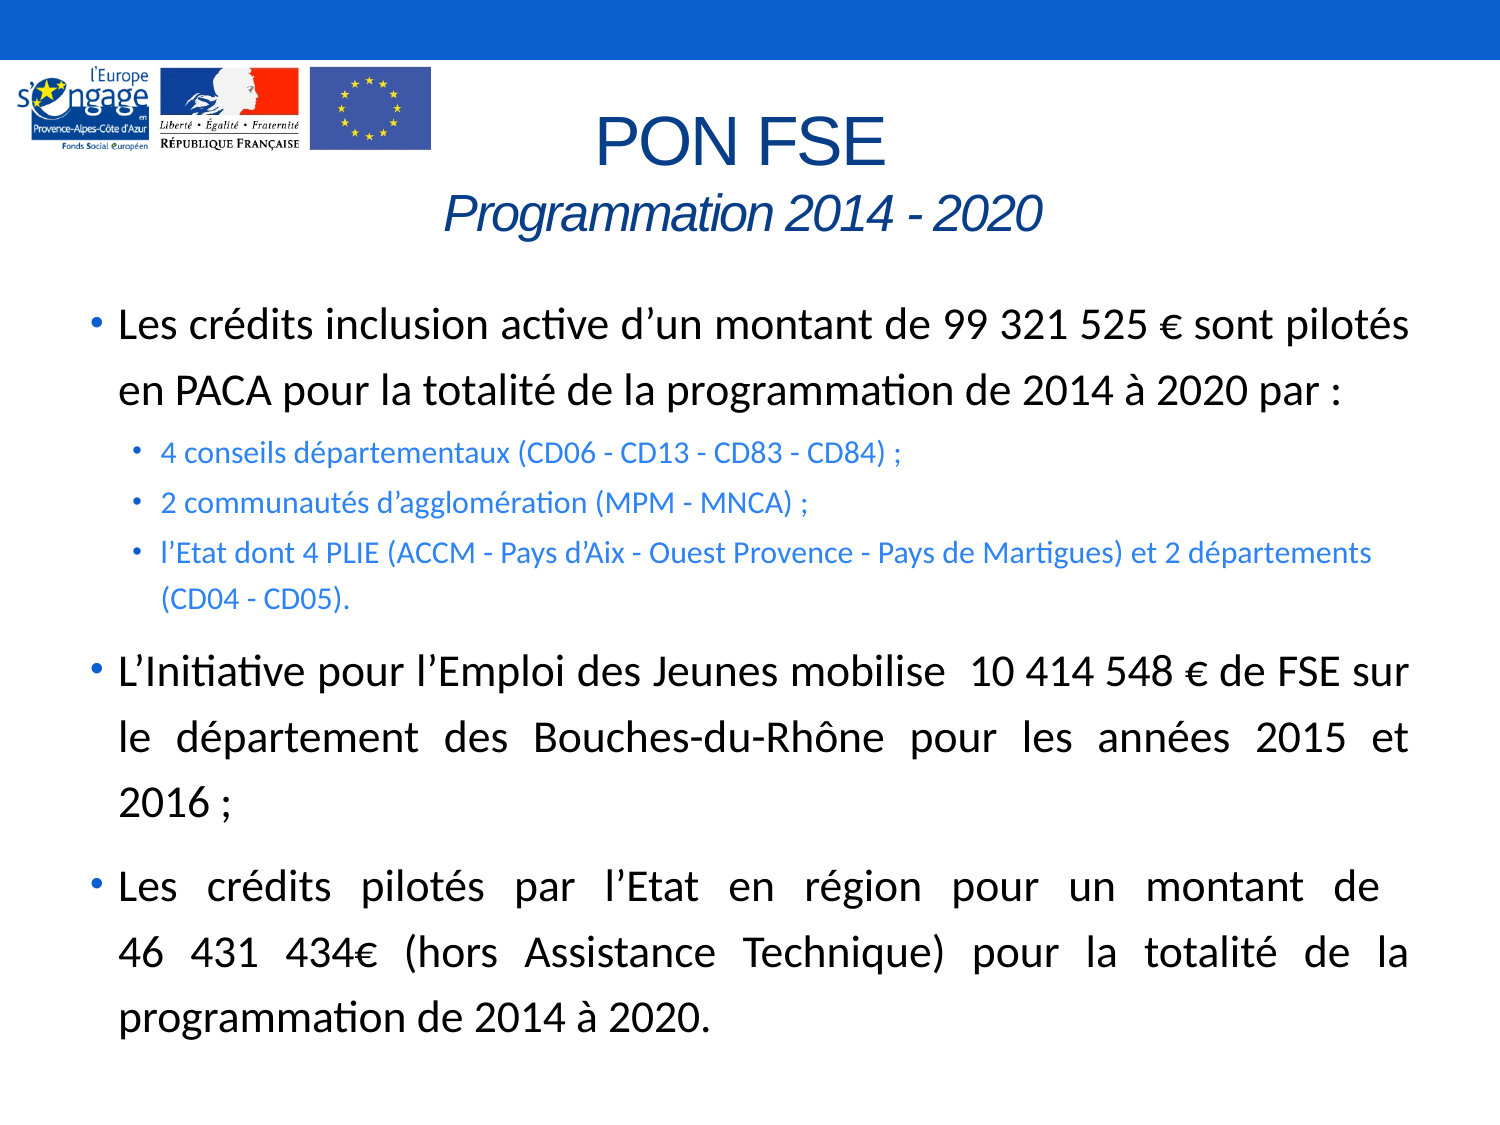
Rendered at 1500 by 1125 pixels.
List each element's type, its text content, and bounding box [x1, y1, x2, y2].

picture [309, 66, 432, 151]
list Les crédits inclusion active d’un montant de 99 321 525 € sont pilotés en PACA pour la totalité de la programmation de 2014 à 2020 par : 4 conseils départementaux (CD06 - CD13 - CD83 - CD84) ; 2 communautés d’agglomération (MPM - MNCA) ; l’Etat dont 4 PLIE (ACCM - Pays d’Aix - Ouest Provence - Pays de Martigues) et 2 départements (CD04 - CD05). L’Initiative pour l’Emploi des Jeunes mobilise 10 414 548 € de FSE sur le département des Bouches-du-Rhône pour les années 2015 et 2016 ; Les crédits pilotés par l’Etat en région pour un montant de 46 431 434€ (hors Assistance Technique) pour la totalité de la programmation de 2014 à 2020. [75, 262, 1425, 1063]
picture [17, 66, 150, 151]
title PON FSE Programmation 2014 - 2020 [75, 87, 1425, 250]
picture [159, 67, 299, 151]
